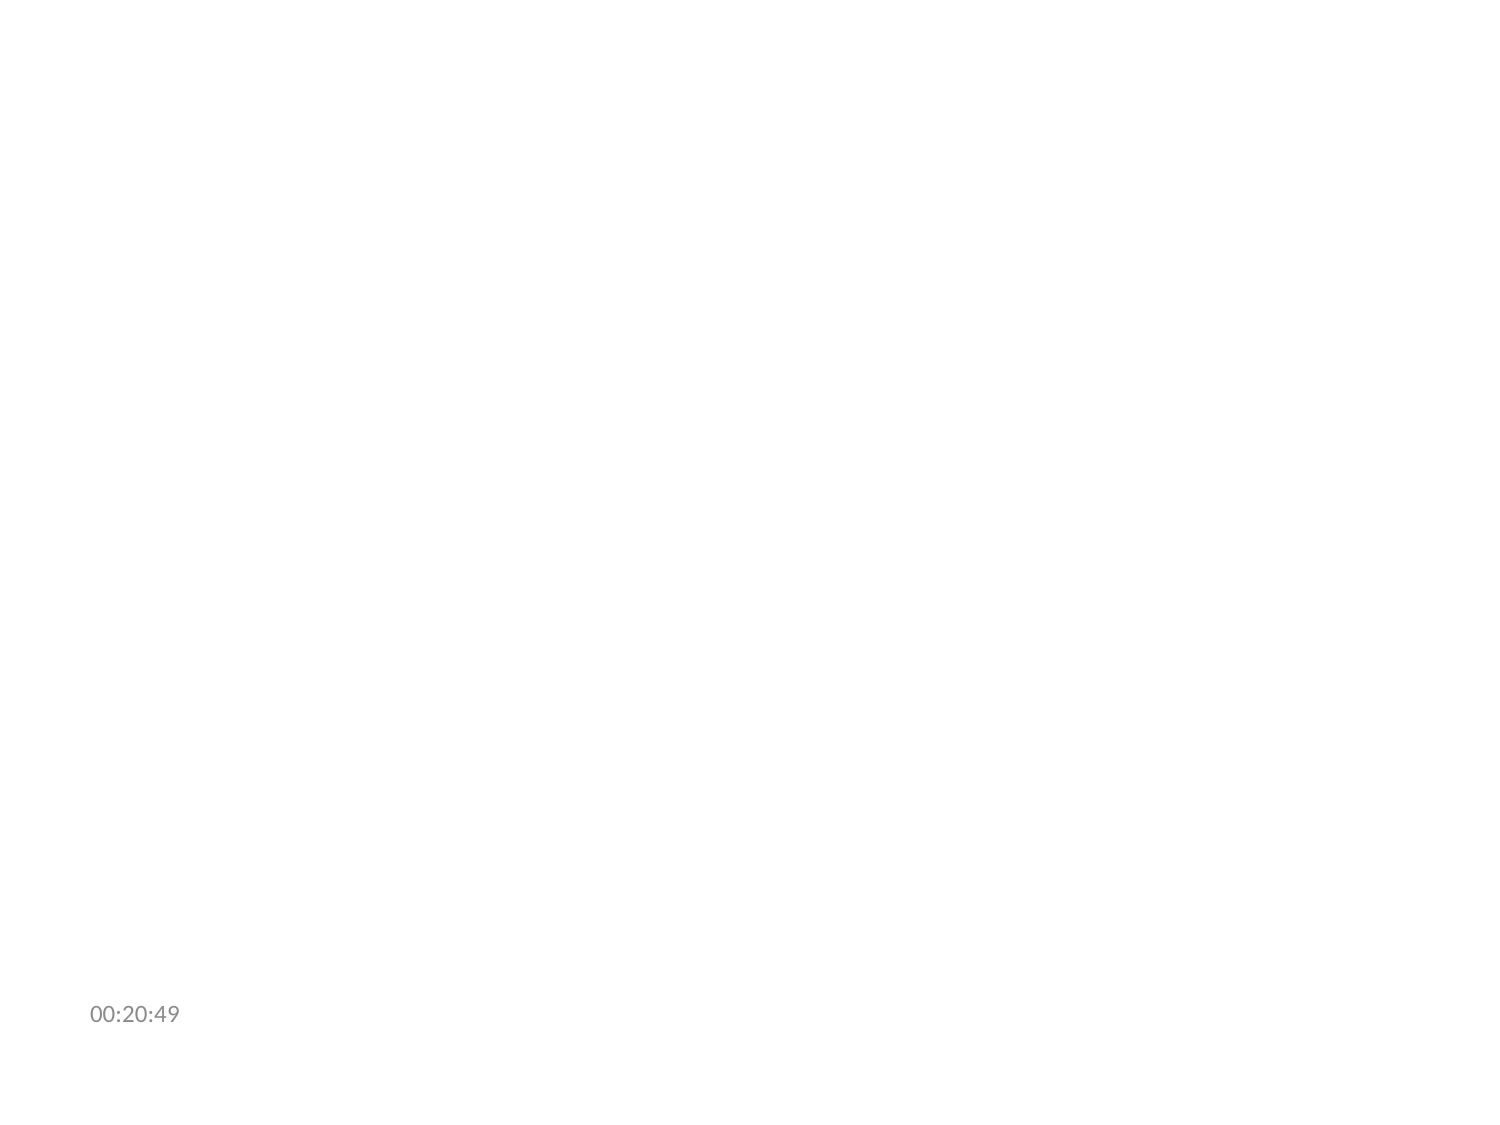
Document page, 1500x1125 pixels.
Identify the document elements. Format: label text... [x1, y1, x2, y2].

text_box 15:35:09 [75, 982, 425, 1043]
